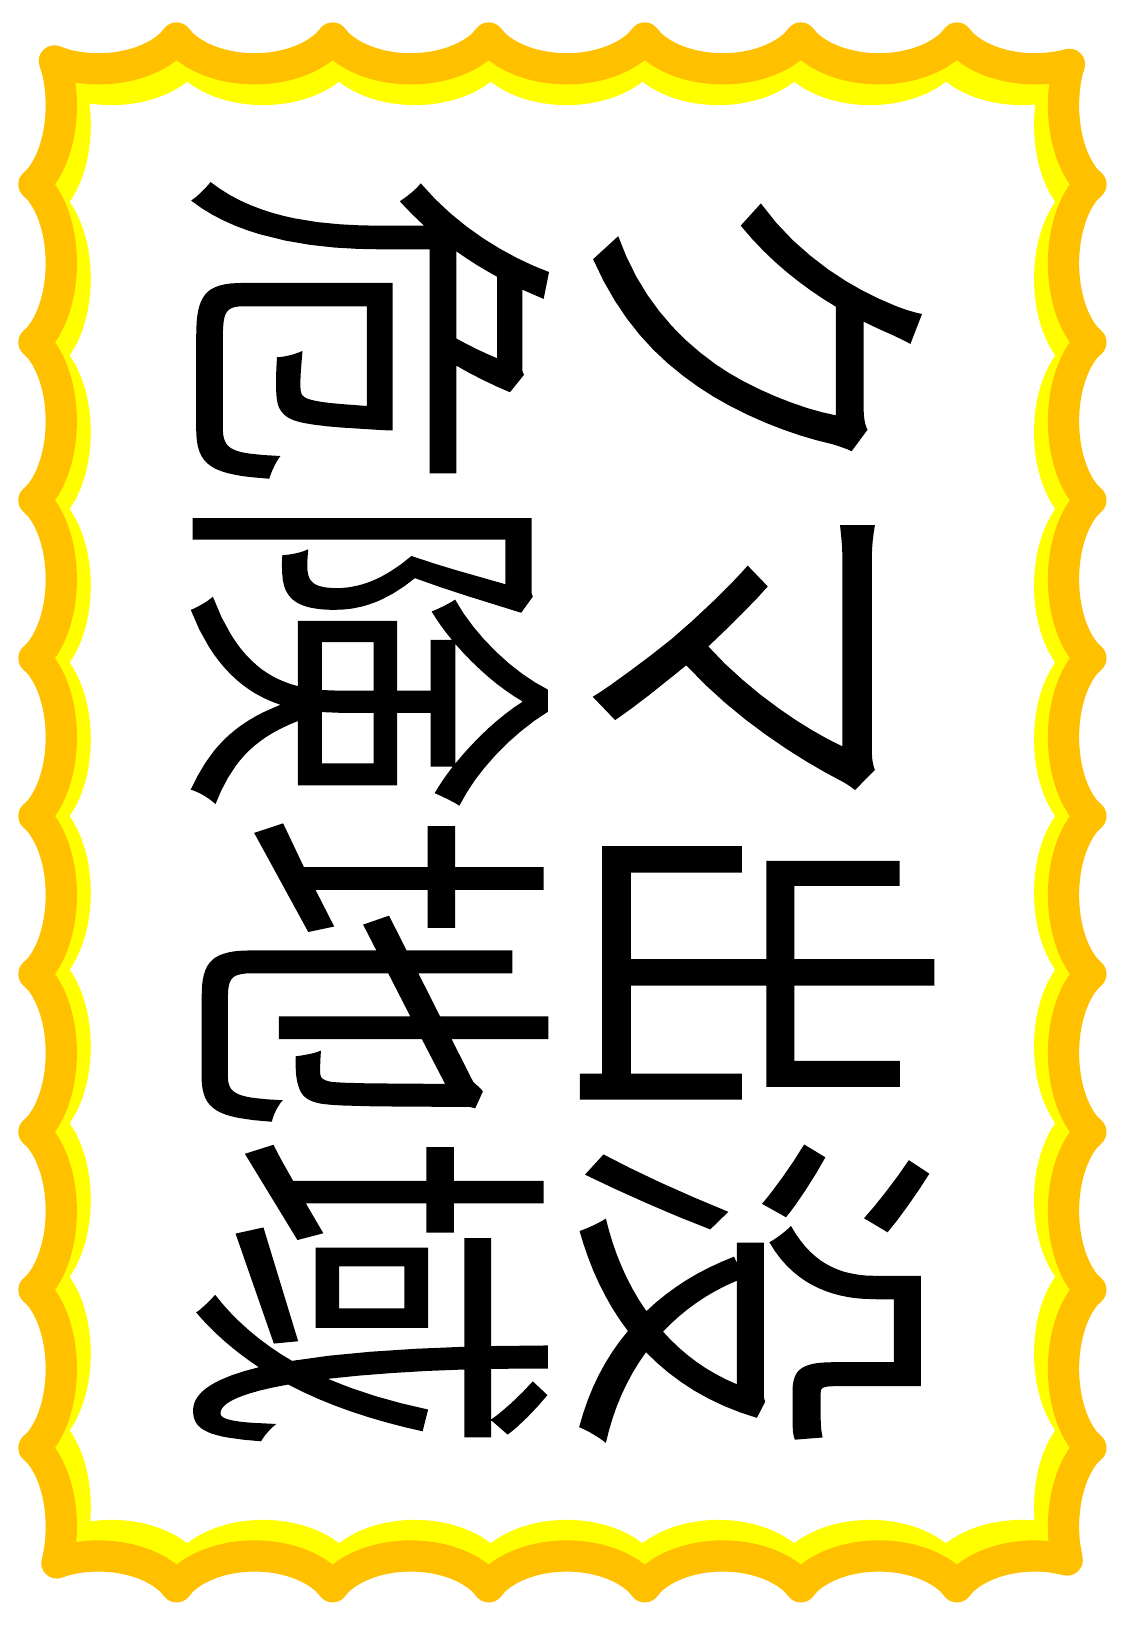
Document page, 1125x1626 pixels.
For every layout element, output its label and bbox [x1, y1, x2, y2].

text_box [33, 37, 1092, 1588]
